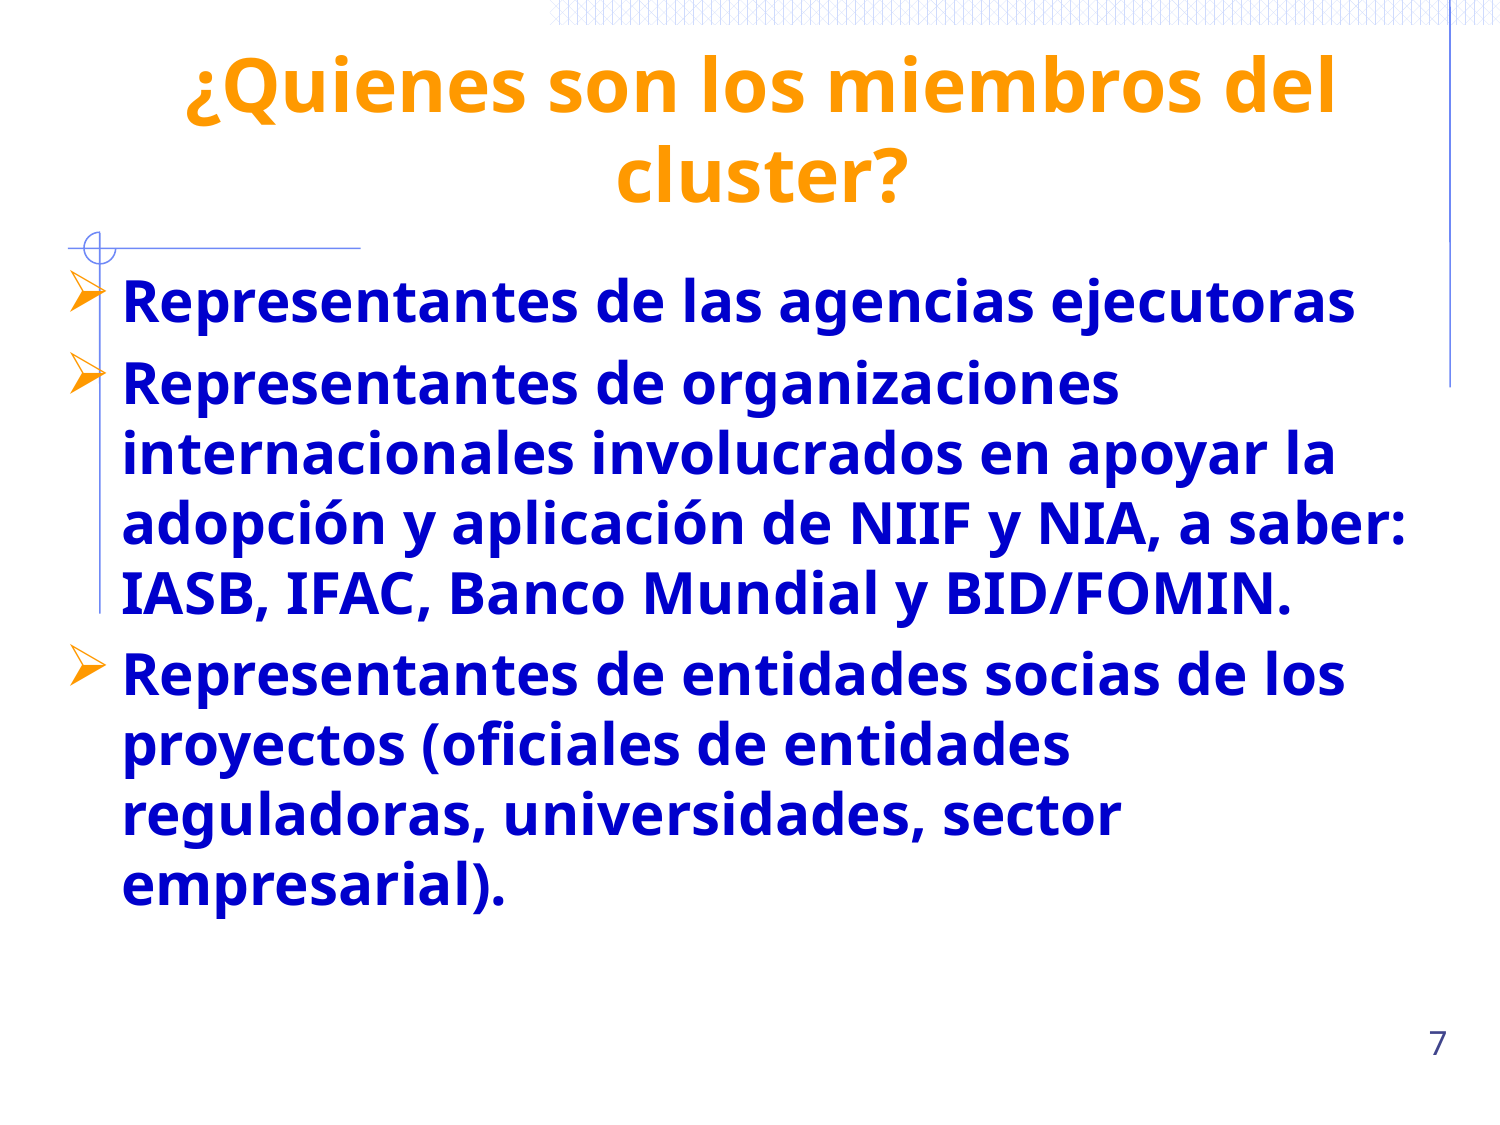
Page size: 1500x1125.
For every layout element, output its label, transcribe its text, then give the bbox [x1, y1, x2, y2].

title ¿Quienes son los miembros del cluster? [124, 99, 1401, 174]
list Representantes de las agencias ejecutoras Representantes de organizaciones internacionales involucrados en apoyar la adopción y aplicación de NIIF y NIA, a saber: IASB, IFAC, Banco Mundial y BID/FOMIN. Representantes de entidades socias de los proyectos (oficiales de entidades reguladoras, universidades, sector empresarial). [49, 174, 1463, 1076]
